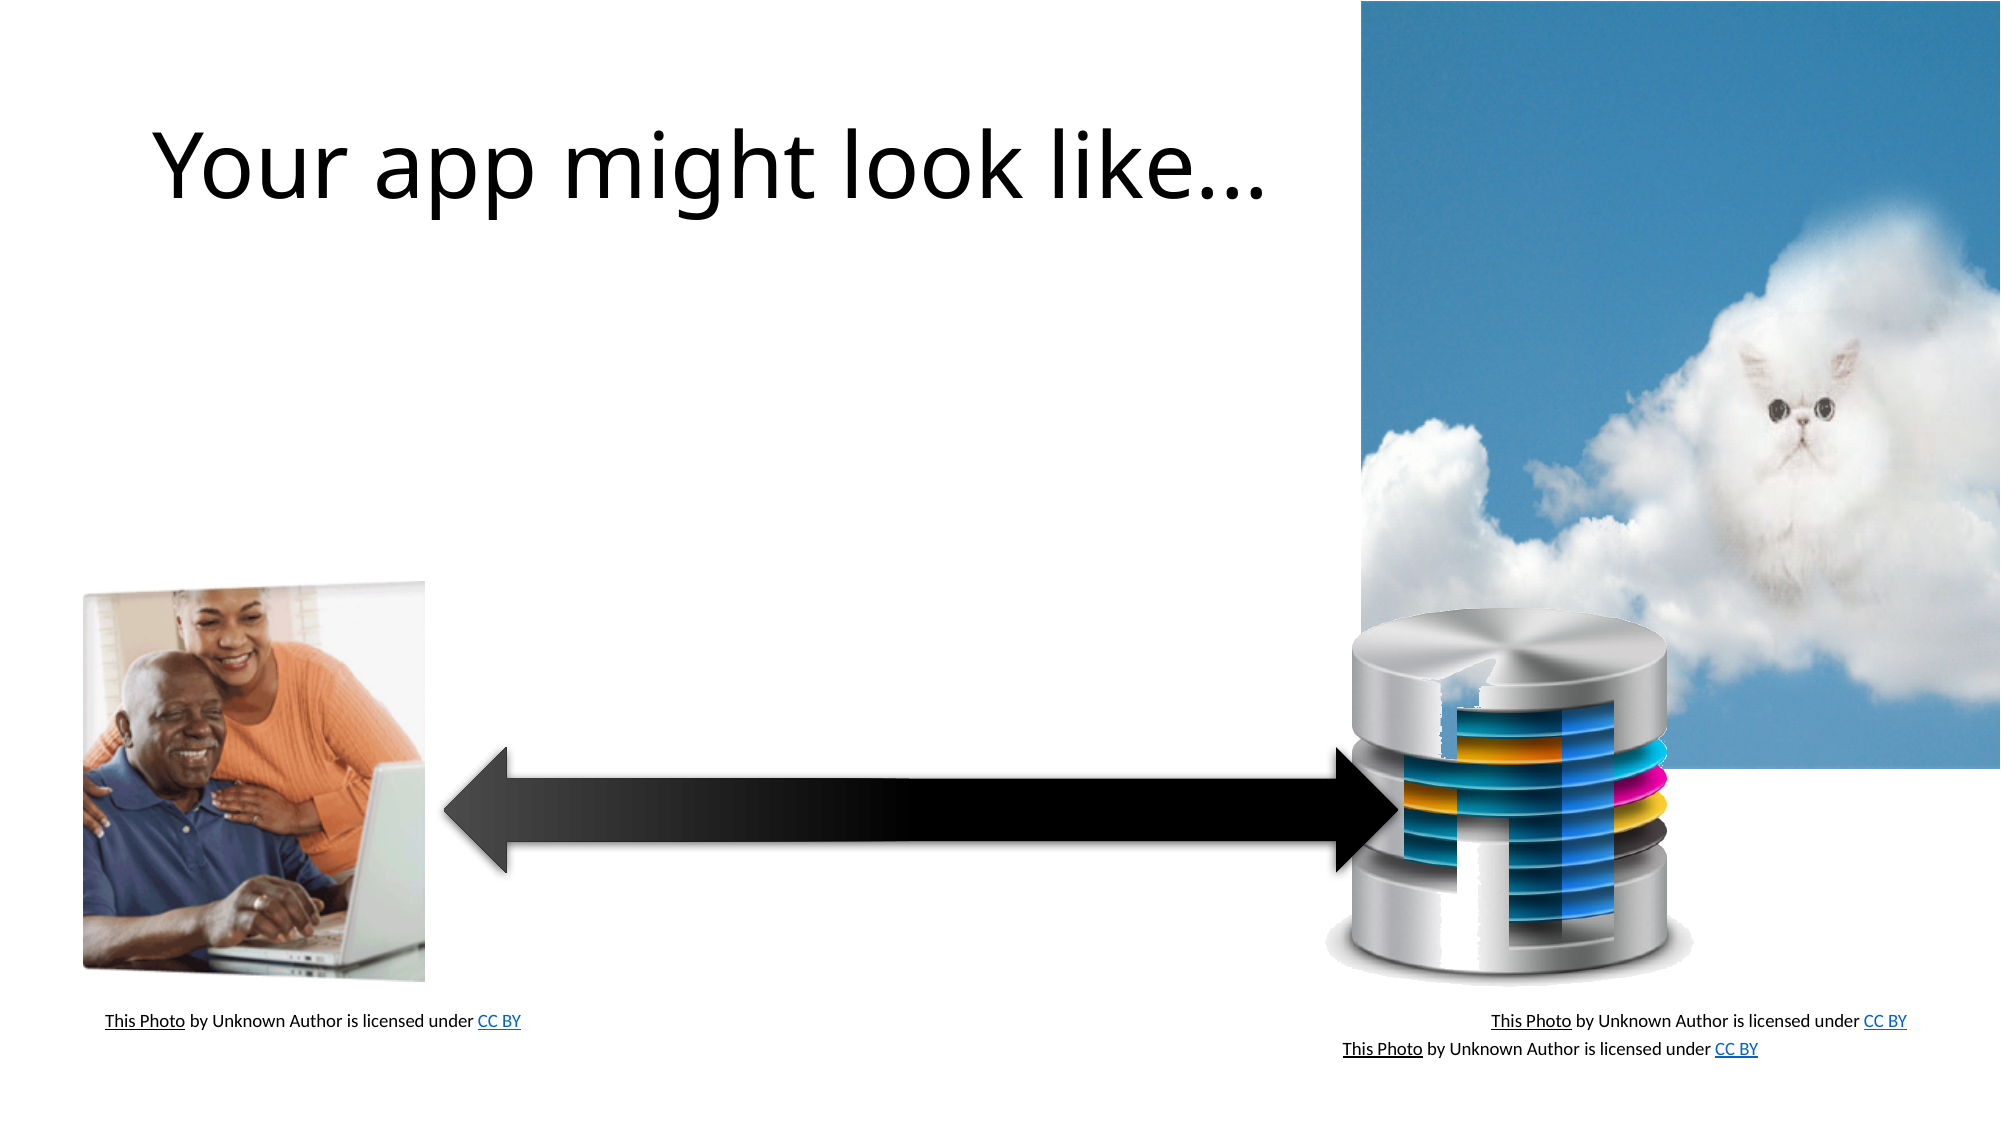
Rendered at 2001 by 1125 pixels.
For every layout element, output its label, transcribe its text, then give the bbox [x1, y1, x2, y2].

picture [83, 581, 425, 982]
title Your app might look like... [137, 59, 1361, 278]
text_box This Photo by Unknown Author is licensed under CC BY [90, 1001, 758, 1039]
text_box [443, 747, 1299, 873]
text_box This Photo by Unknown Author is licensed under CC BY [1327, 1029, 2000, 1067]
text_box This Photo by Unknown Author is licensed under CC BY [1476, 1001, 1986, 1029]
picture [1299, 1, 2000, 1001]
